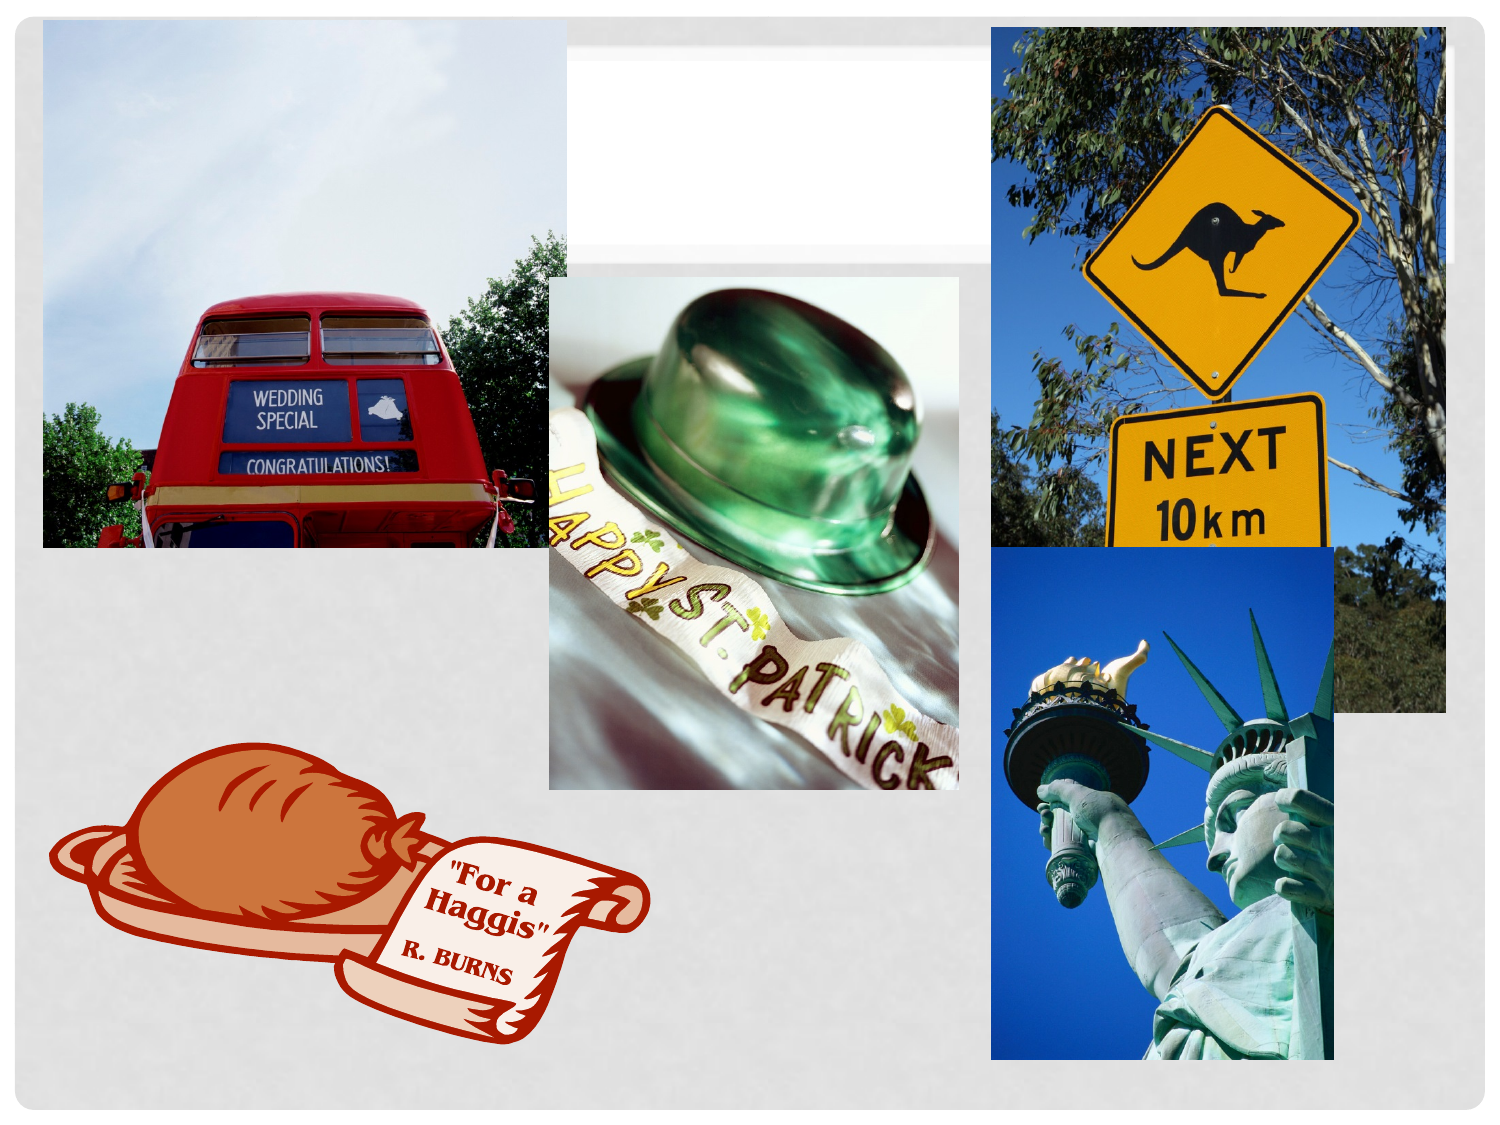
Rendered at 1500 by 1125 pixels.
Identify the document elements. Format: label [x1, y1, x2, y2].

picture [1329, 732, 1334, 743]
picture [991, 26, 1447, 1060]
picture [42, 20, 959, 1046]
